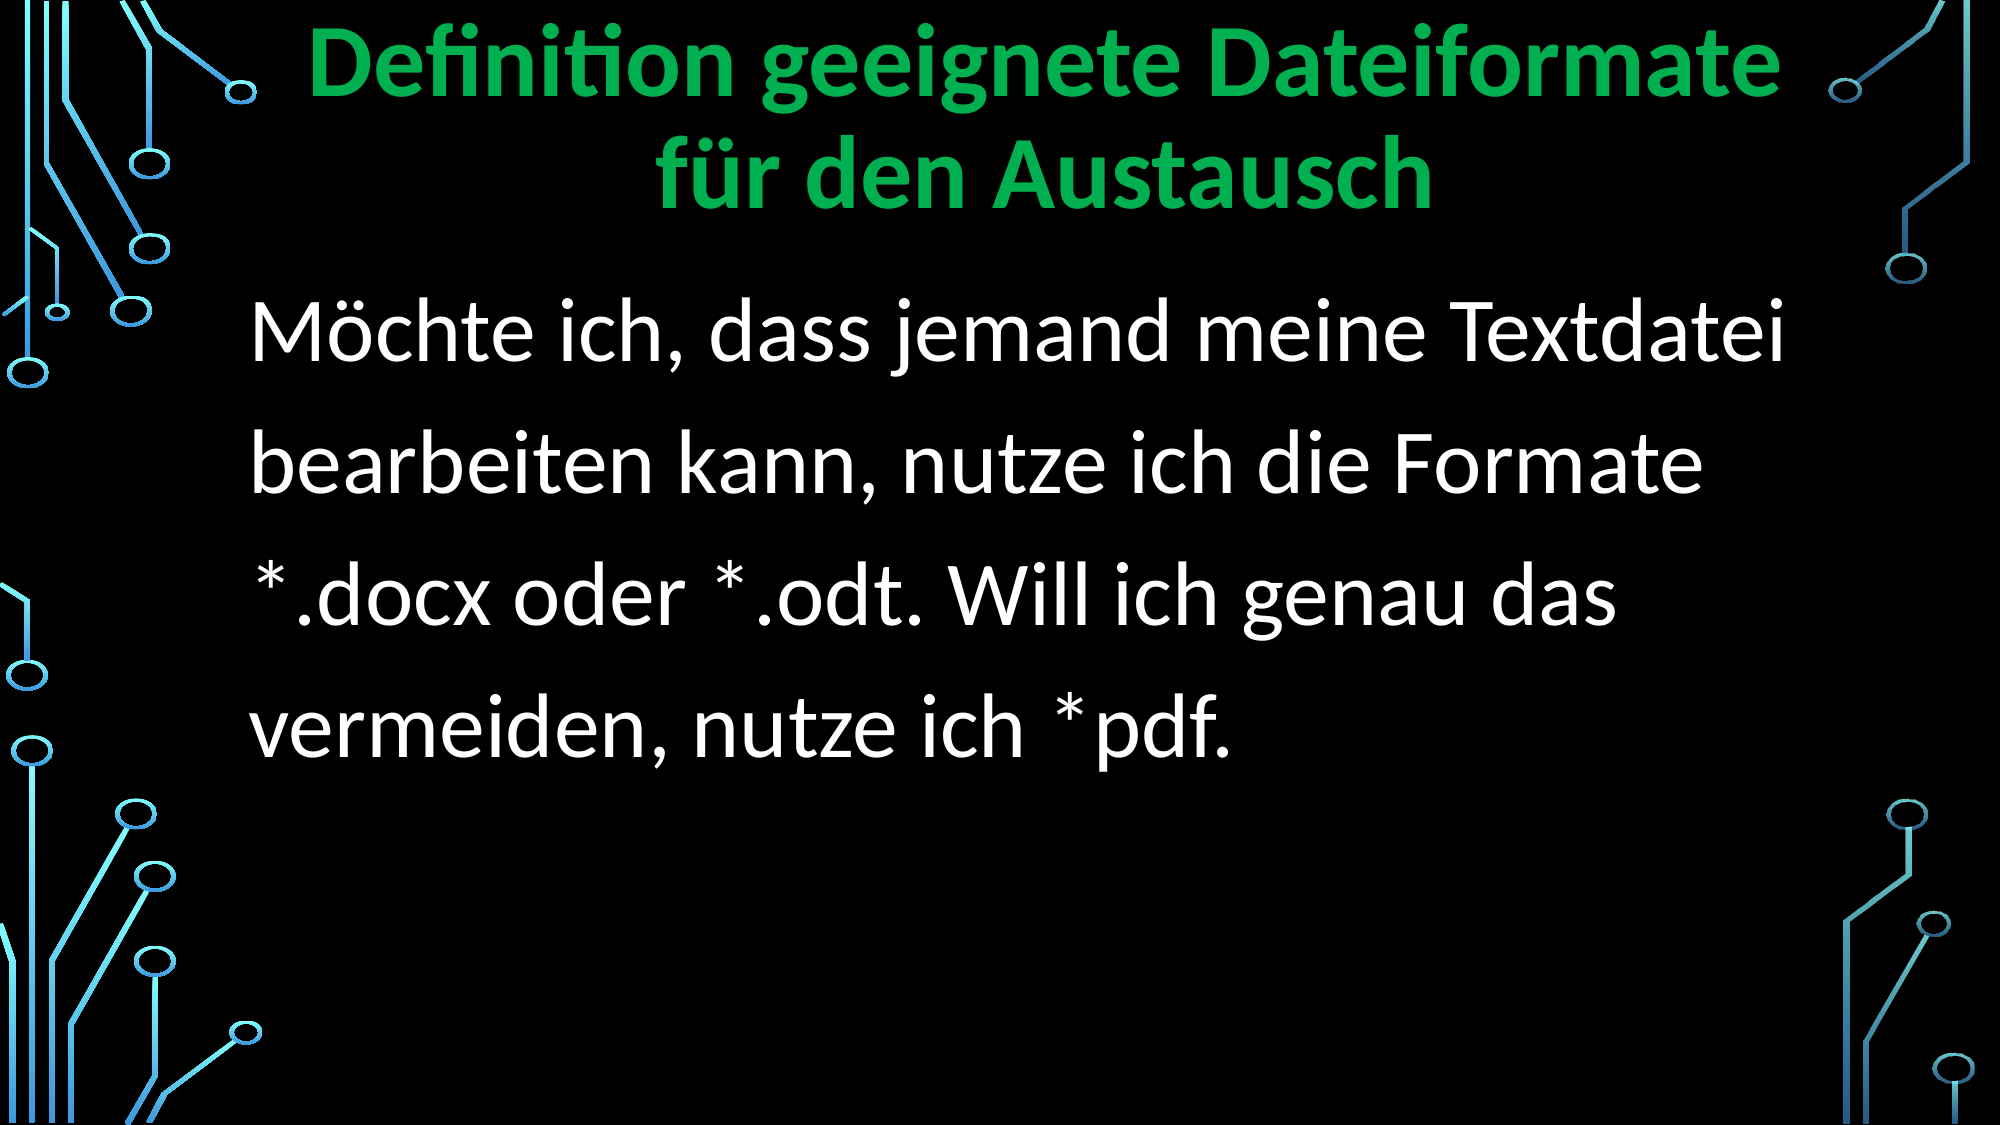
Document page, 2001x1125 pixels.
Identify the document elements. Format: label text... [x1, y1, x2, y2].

list Möchte ich, dass jemand meine Textdatei bearbeiten kann, nutze ich die Formate *.docx oder *.odt. Will ich genau das vermeiden, nutze ich *pdf. [233, 240, 1859, 966]
title Definition geeignete Dateiformate für den Austausch [233, 0, 1859, 240]
